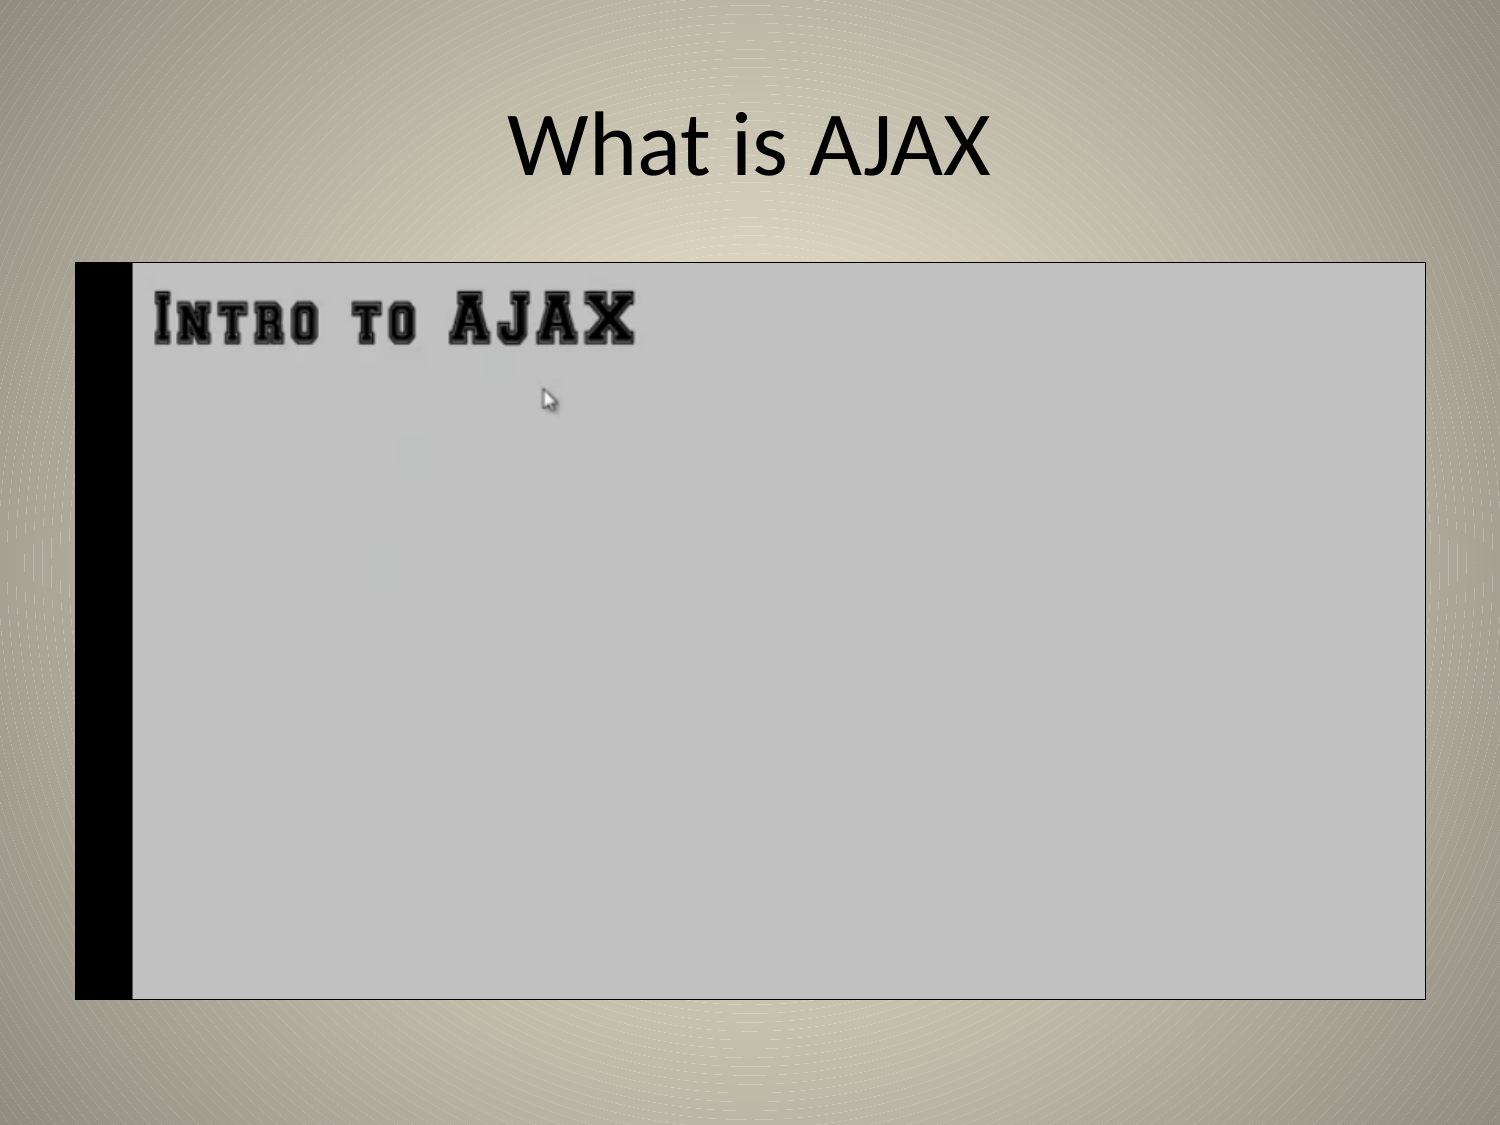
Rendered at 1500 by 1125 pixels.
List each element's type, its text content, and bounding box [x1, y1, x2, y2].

title What is AJAX [75, 45, 1425, 233]
picture [76, 263, 1425, 999]
